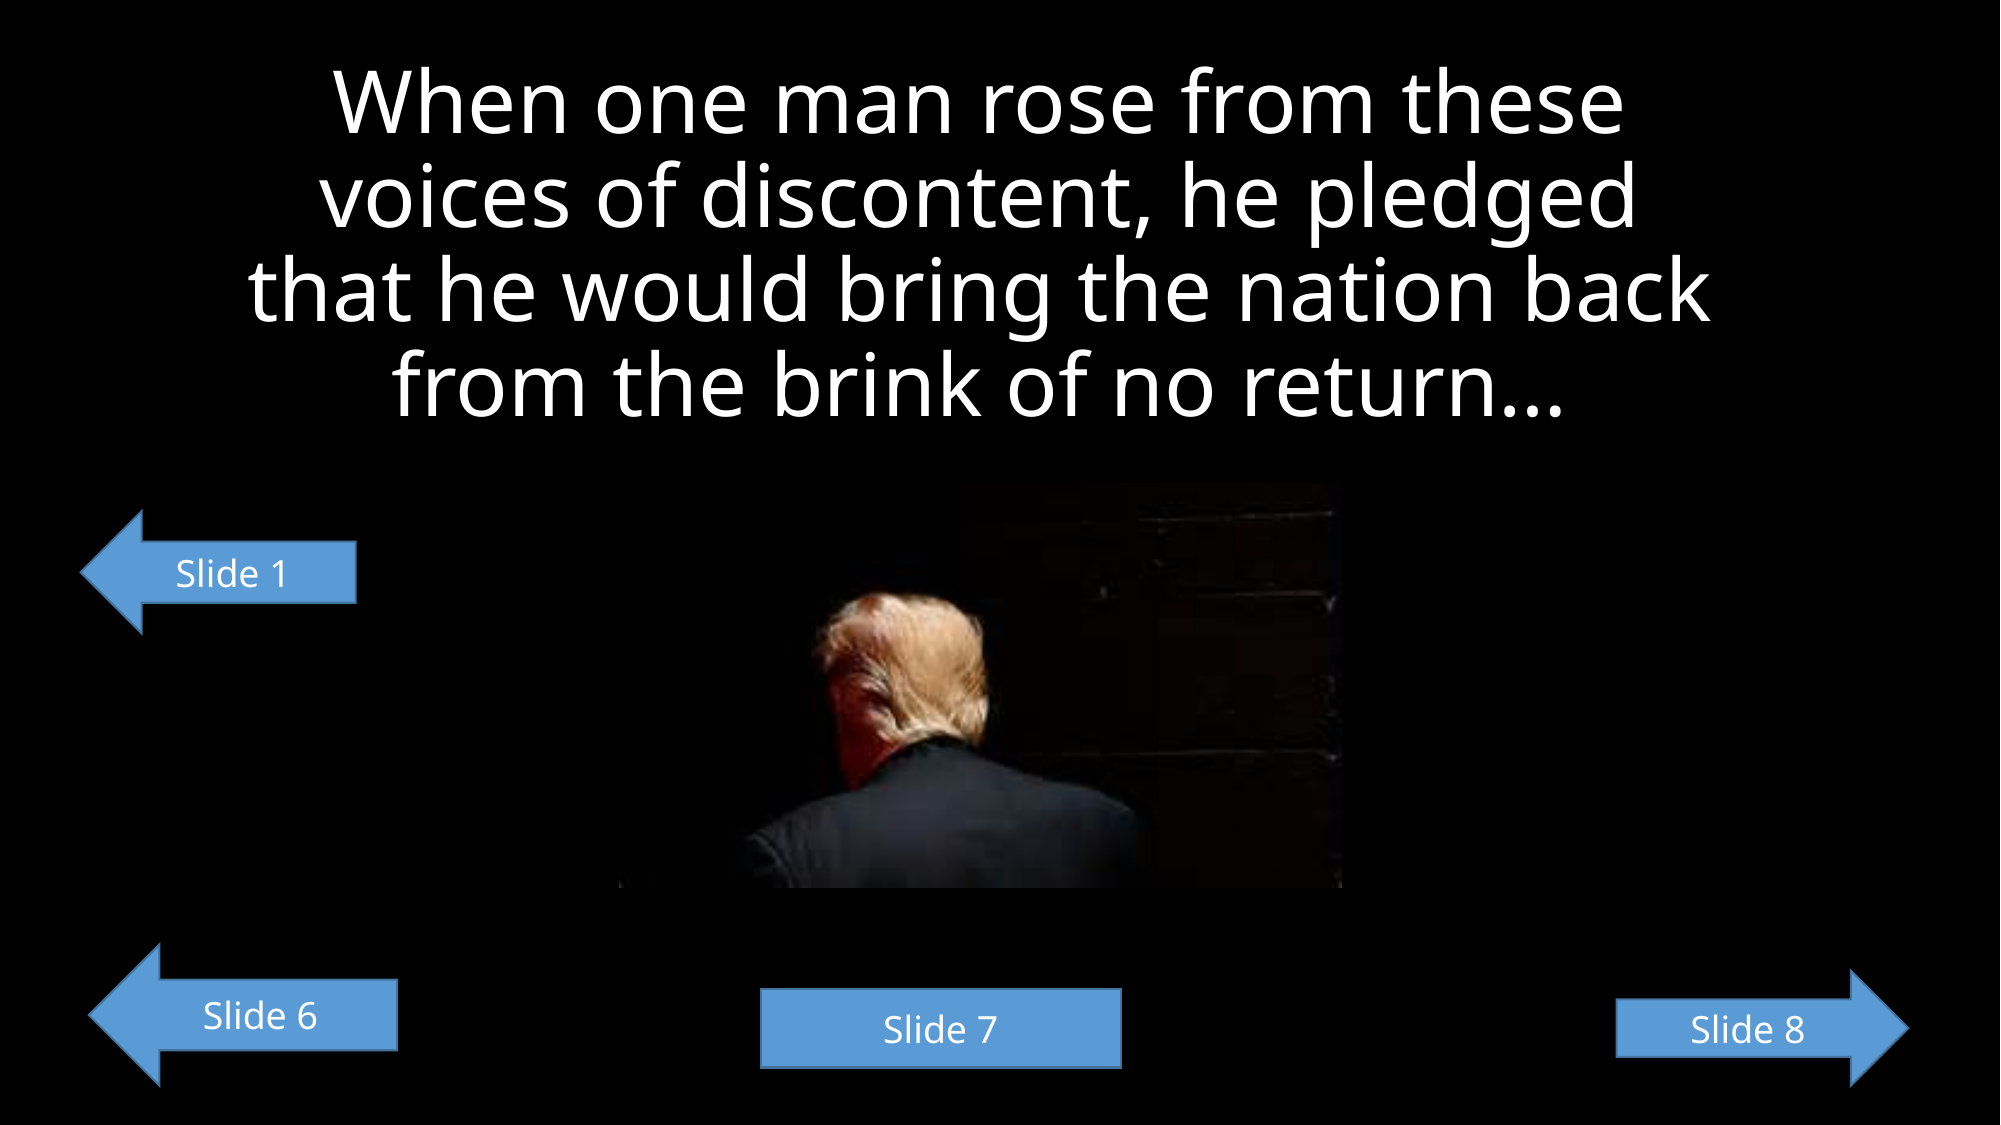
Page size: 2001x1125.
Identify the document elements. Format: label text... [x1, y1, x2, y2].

text_box Slide 7 [760, 988, 1122, 1069]
title When one man rose from these voices of discontent, he pledged that he would bring the nation back from the brink of no return… [230, 50, 1731, 443]
text_box Slide 1 [79, 508, 357, 636]
text_box Slide 6 [87, 941, 399, 1089]
text_box Slide 8 [1615, 968, 1910, 1089]
picture [619, 483, 1342, 888]
